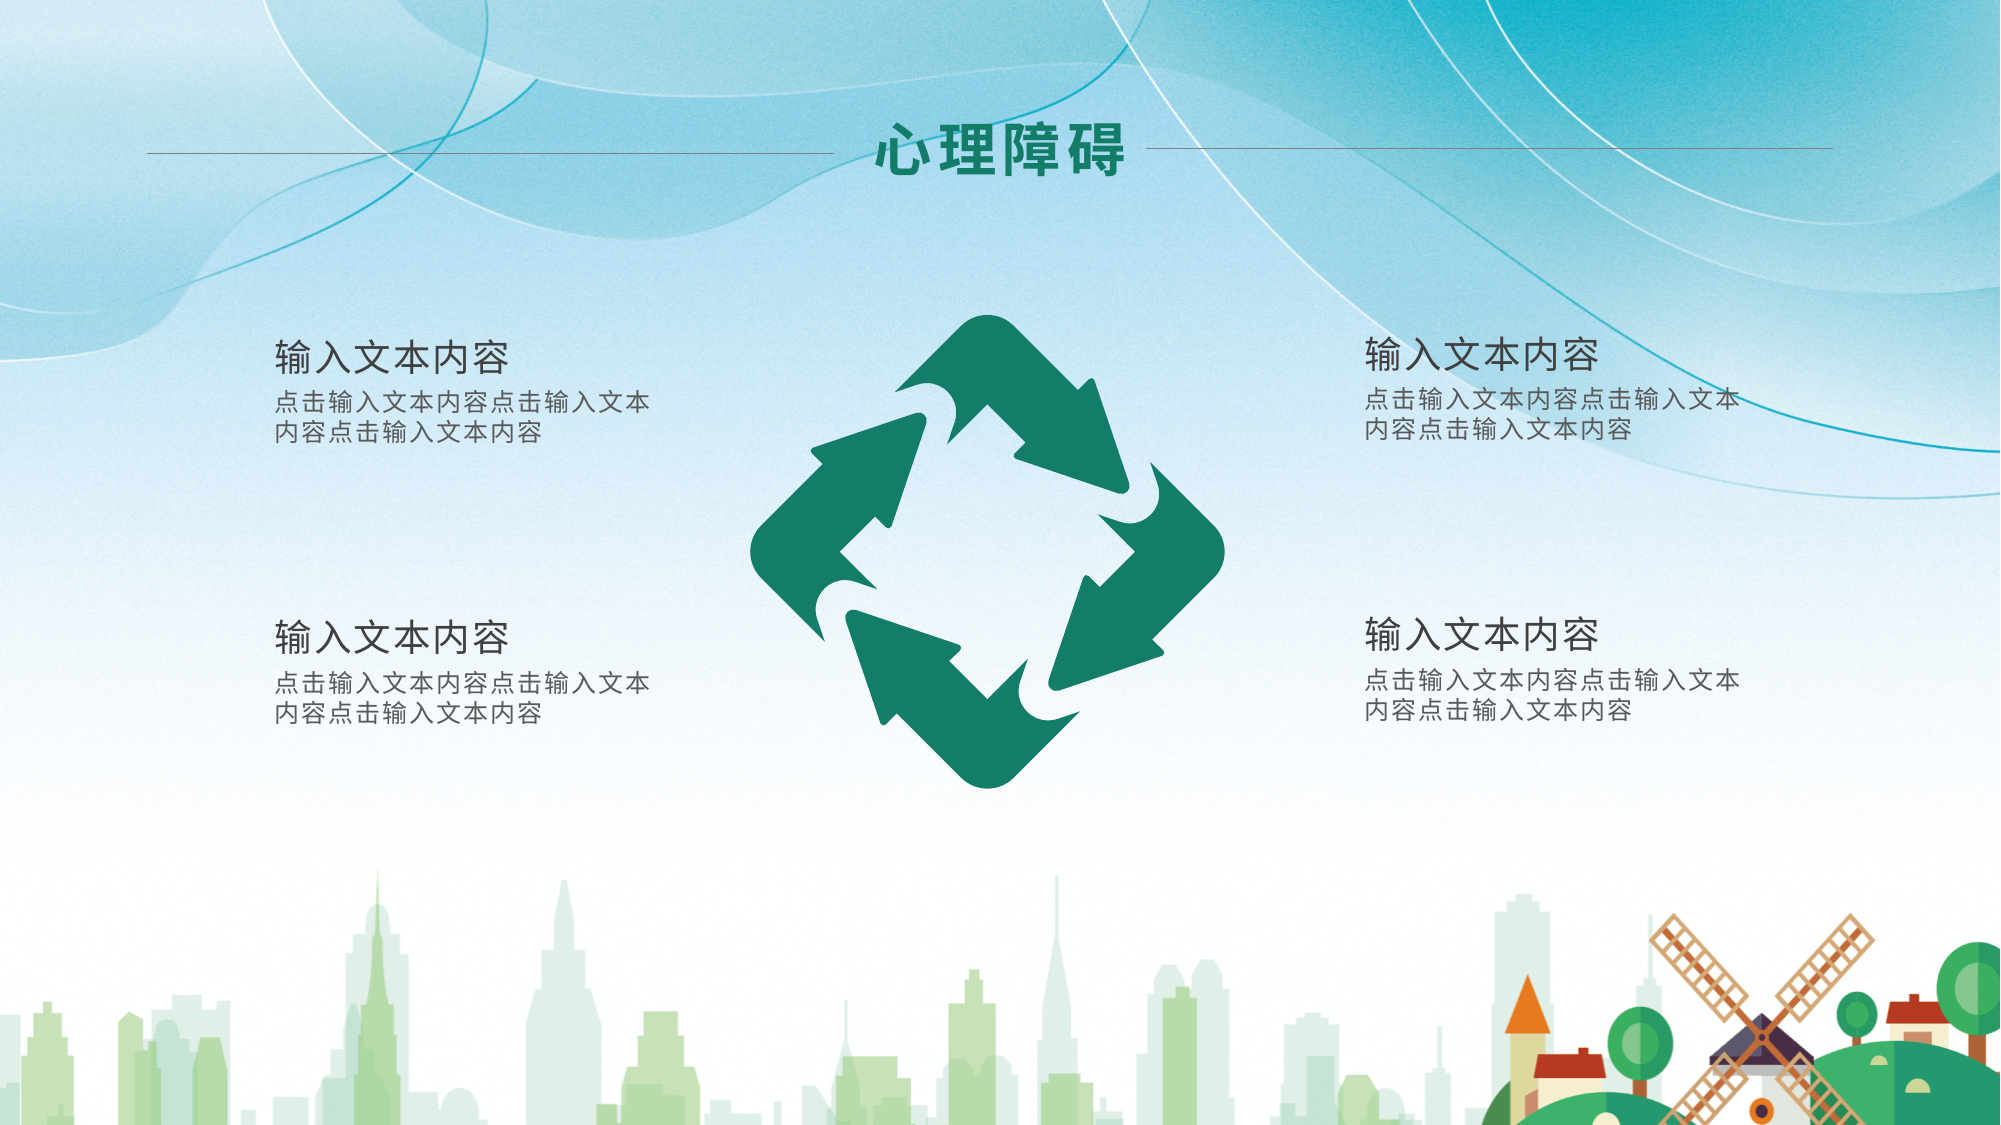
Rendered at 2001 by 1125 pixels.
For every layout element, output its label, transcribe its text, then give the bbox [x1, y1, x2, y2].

text_box [750, 412, 927, 642]
picture [0, 0, 2000, 1125]
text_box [1349, 323, 1835, 513]
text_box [259, 606, 745, 797]
text_box [845, 609, 1081, 789]
text_box 心理障碍 [859, 105, 1141, 191]
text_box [259, 326, 745, 516]
text_box [1048, 461, 1225, 691]
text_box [1349, 603, 1835, 794]
text_box [894, 314, 1130, 494]
